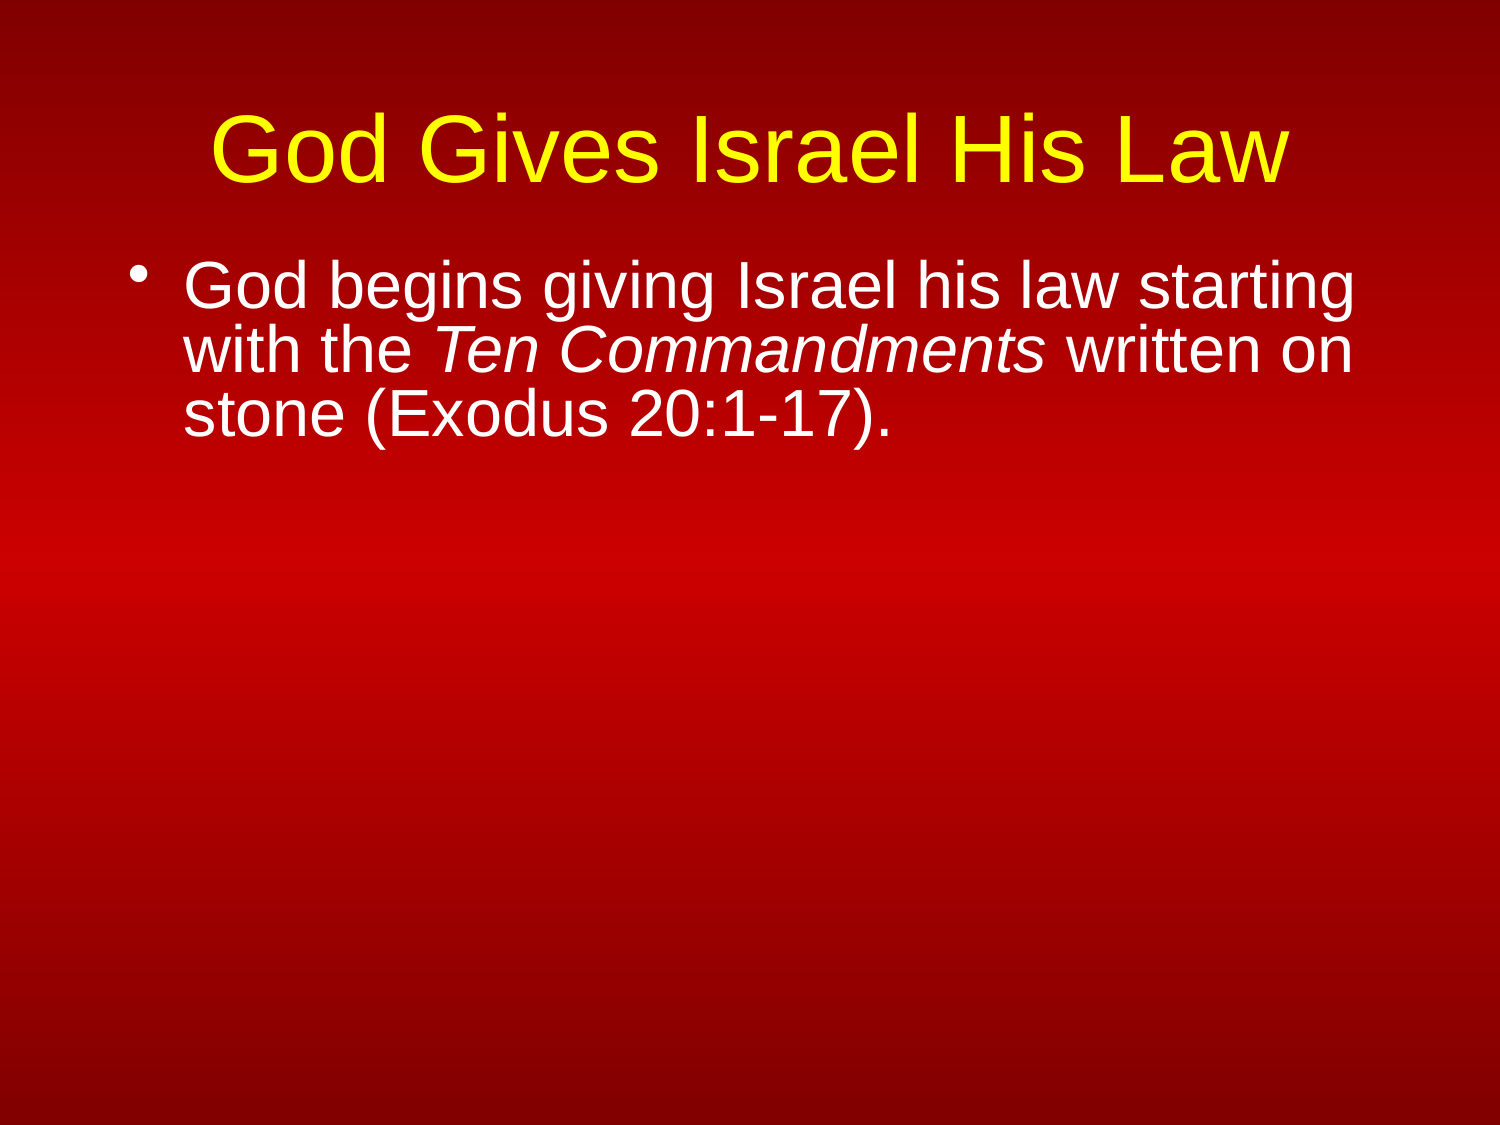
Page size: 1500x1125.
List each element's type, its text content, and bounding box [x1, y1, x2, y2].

list God begins giving Israel his law starting with the Ten Commandments written on stone (Exodus 20:1-17). [112, 249, 1438, 463]
title God Gives Israel His Law [37, 50, 1463, 238]
